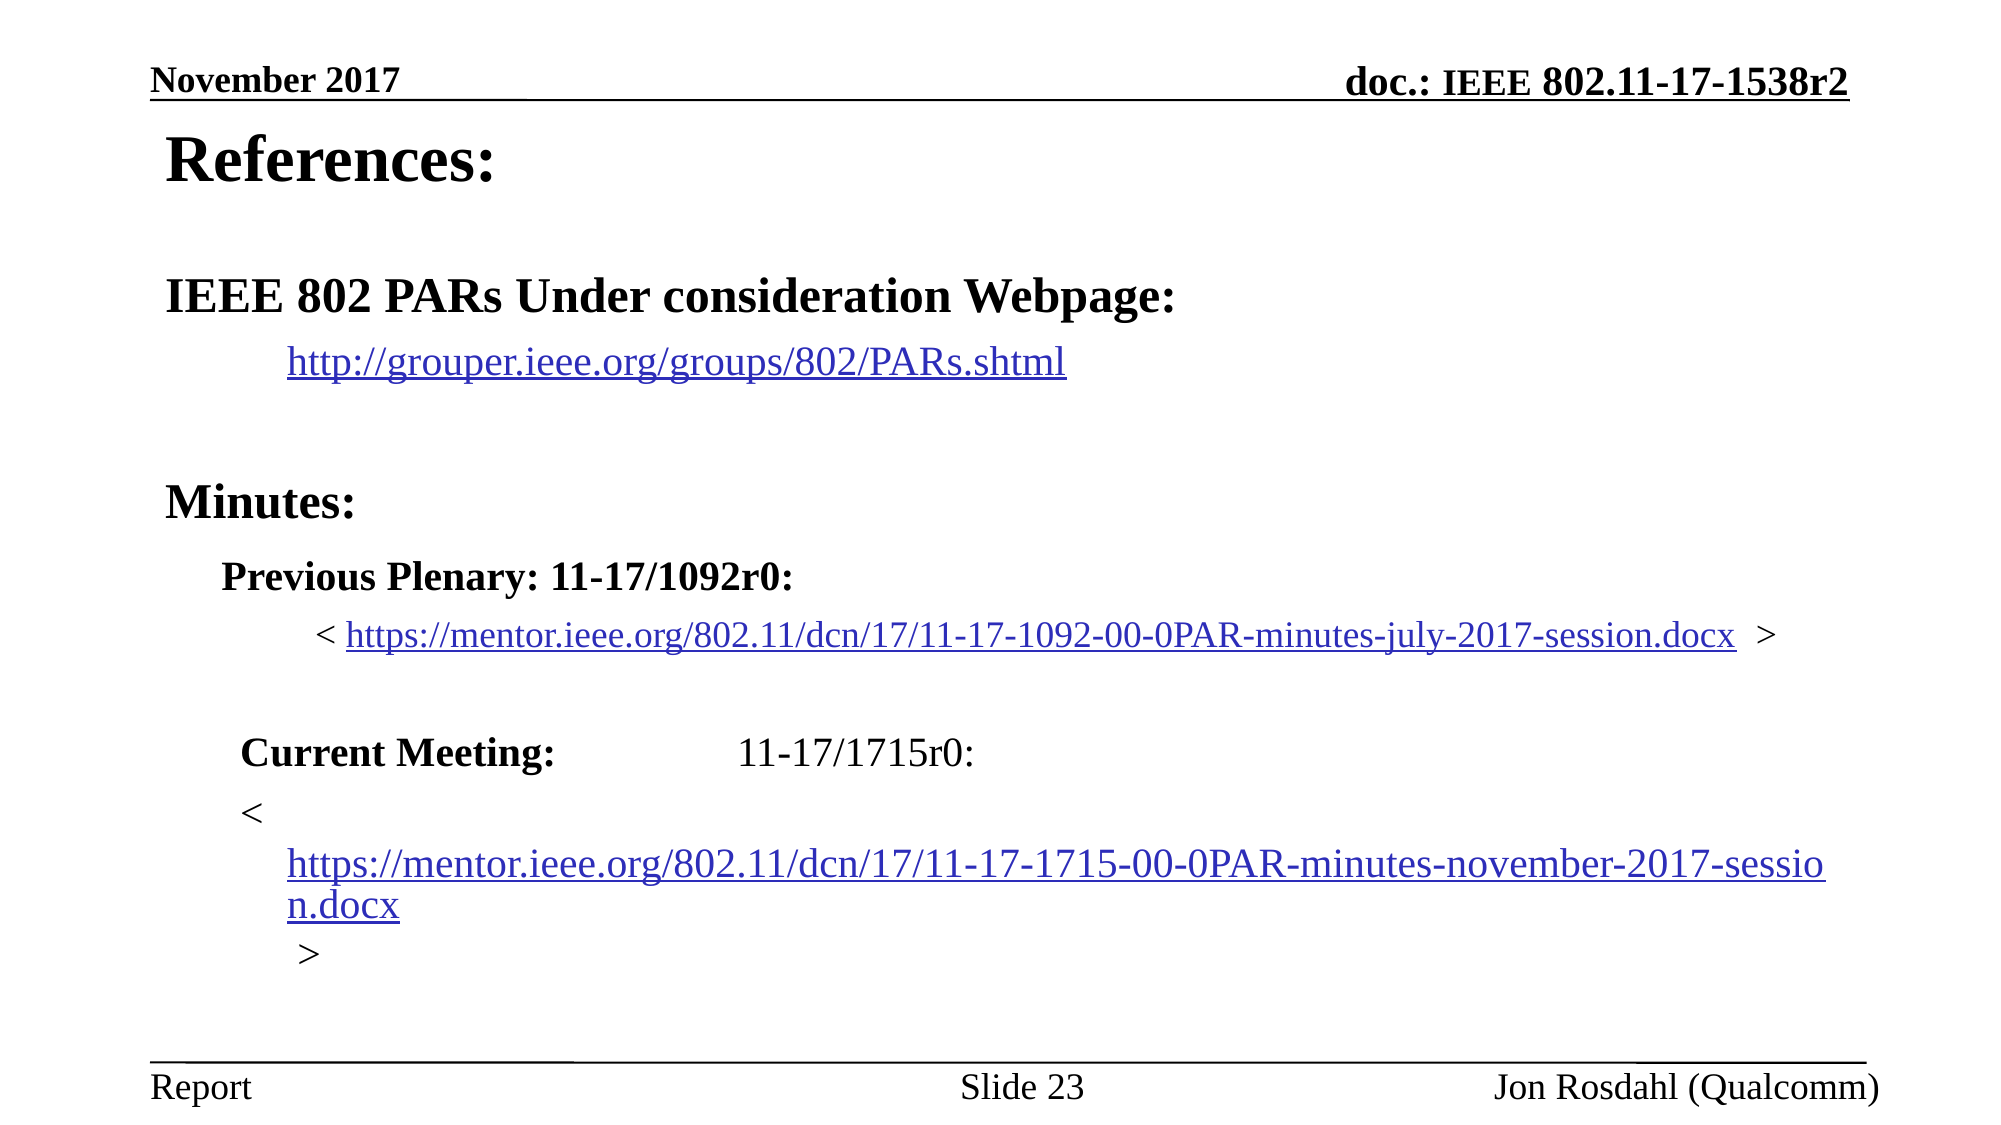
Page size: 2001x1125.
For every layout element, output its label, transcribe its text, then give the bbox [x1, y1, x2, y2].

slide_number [149, 49, 431, 100]
footer Jon Rosdahl (Qualcomm) [1436, 1061, 1881, 1108]
list IEEE 802 PARs Under consideration Webpage: http://grouper.ieee.org/groups/802/PARs.shtml Minutes: Previous Plenary: 11-17/1092r0: < https://mentor.ieee.org/802.11/dcn/17/11-17-1092-00-0PAR-minutes-july-2017-session.docx > Current Meeting: 11-17/1715r0: < https://mentor.ieee.org/802.11/dcn/17/11-17-1715-00-0PAR-minutes-november-2017-session.docx > [149, 255, 1850, 1000]
slide_number Slide 23 [950, 1061, 1095, 1125]
title References: [149, 112, 1850, 197]
